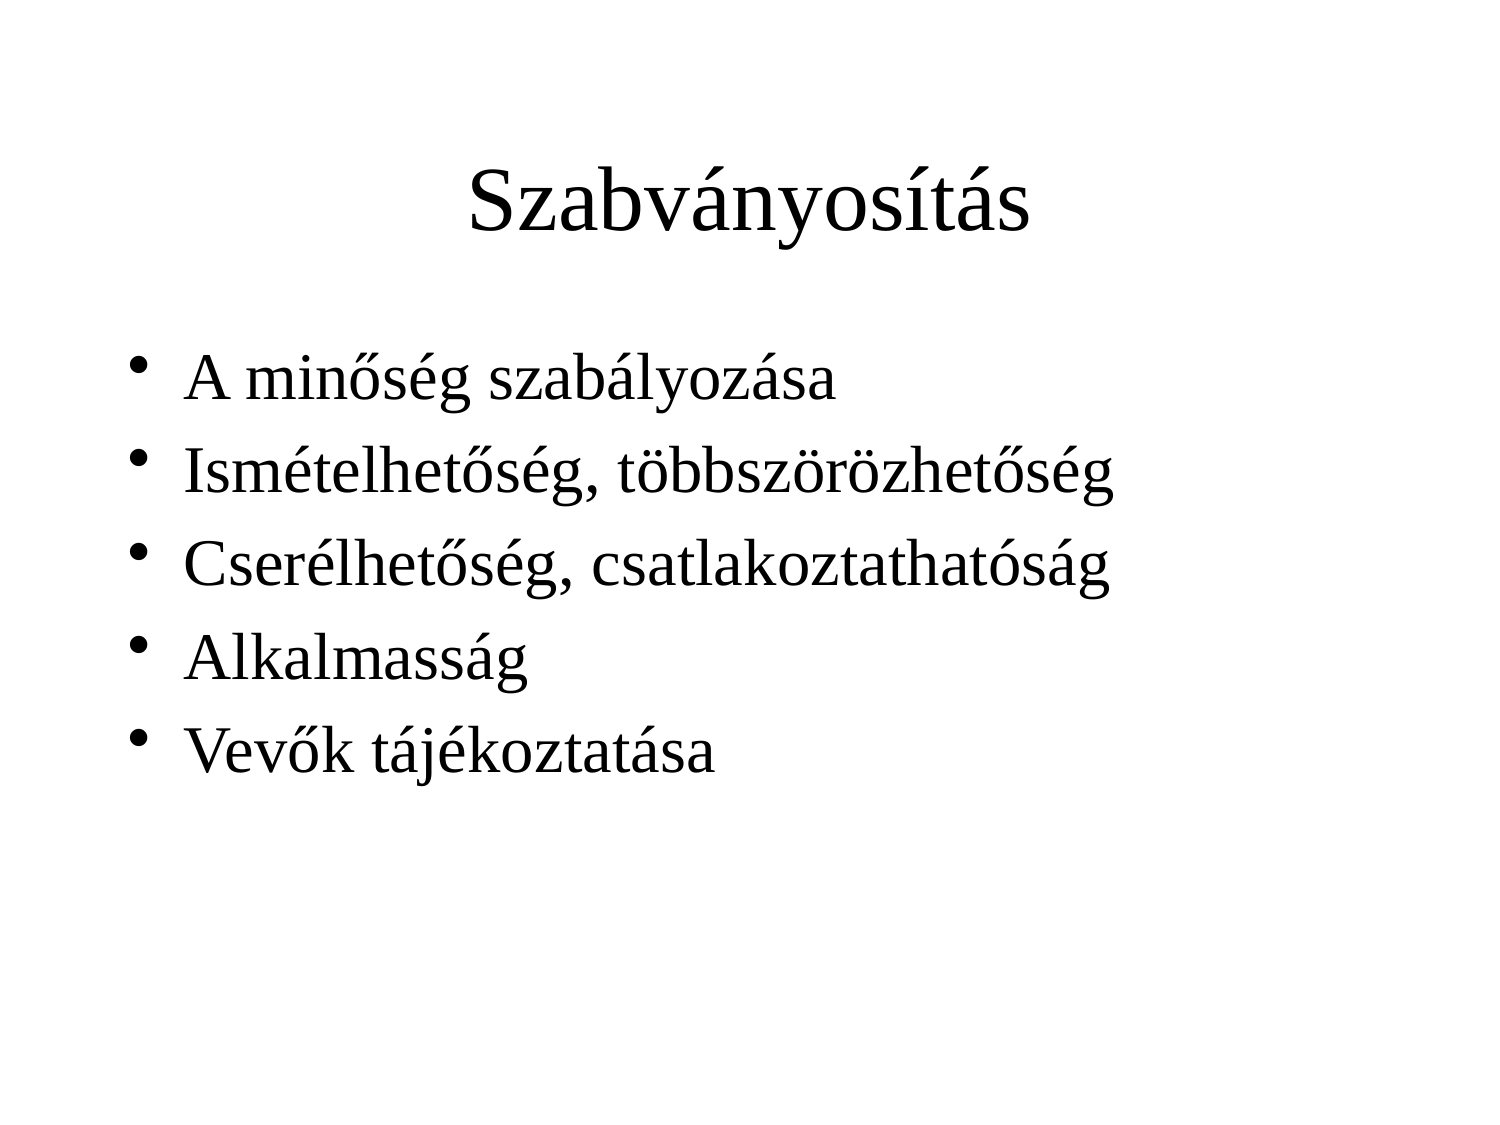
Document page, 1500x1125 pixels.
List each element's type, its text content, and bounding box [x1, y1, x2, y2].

list A minőség szabályozása Ismételhetőség, többszörözhetőség Cserélhetőség, csatlakoztathatóság Alkalmasság Vevők tájékoztatása [112, 324, 1388, 1001]
title Szabványosítás [112, 99, 1388, 288]
